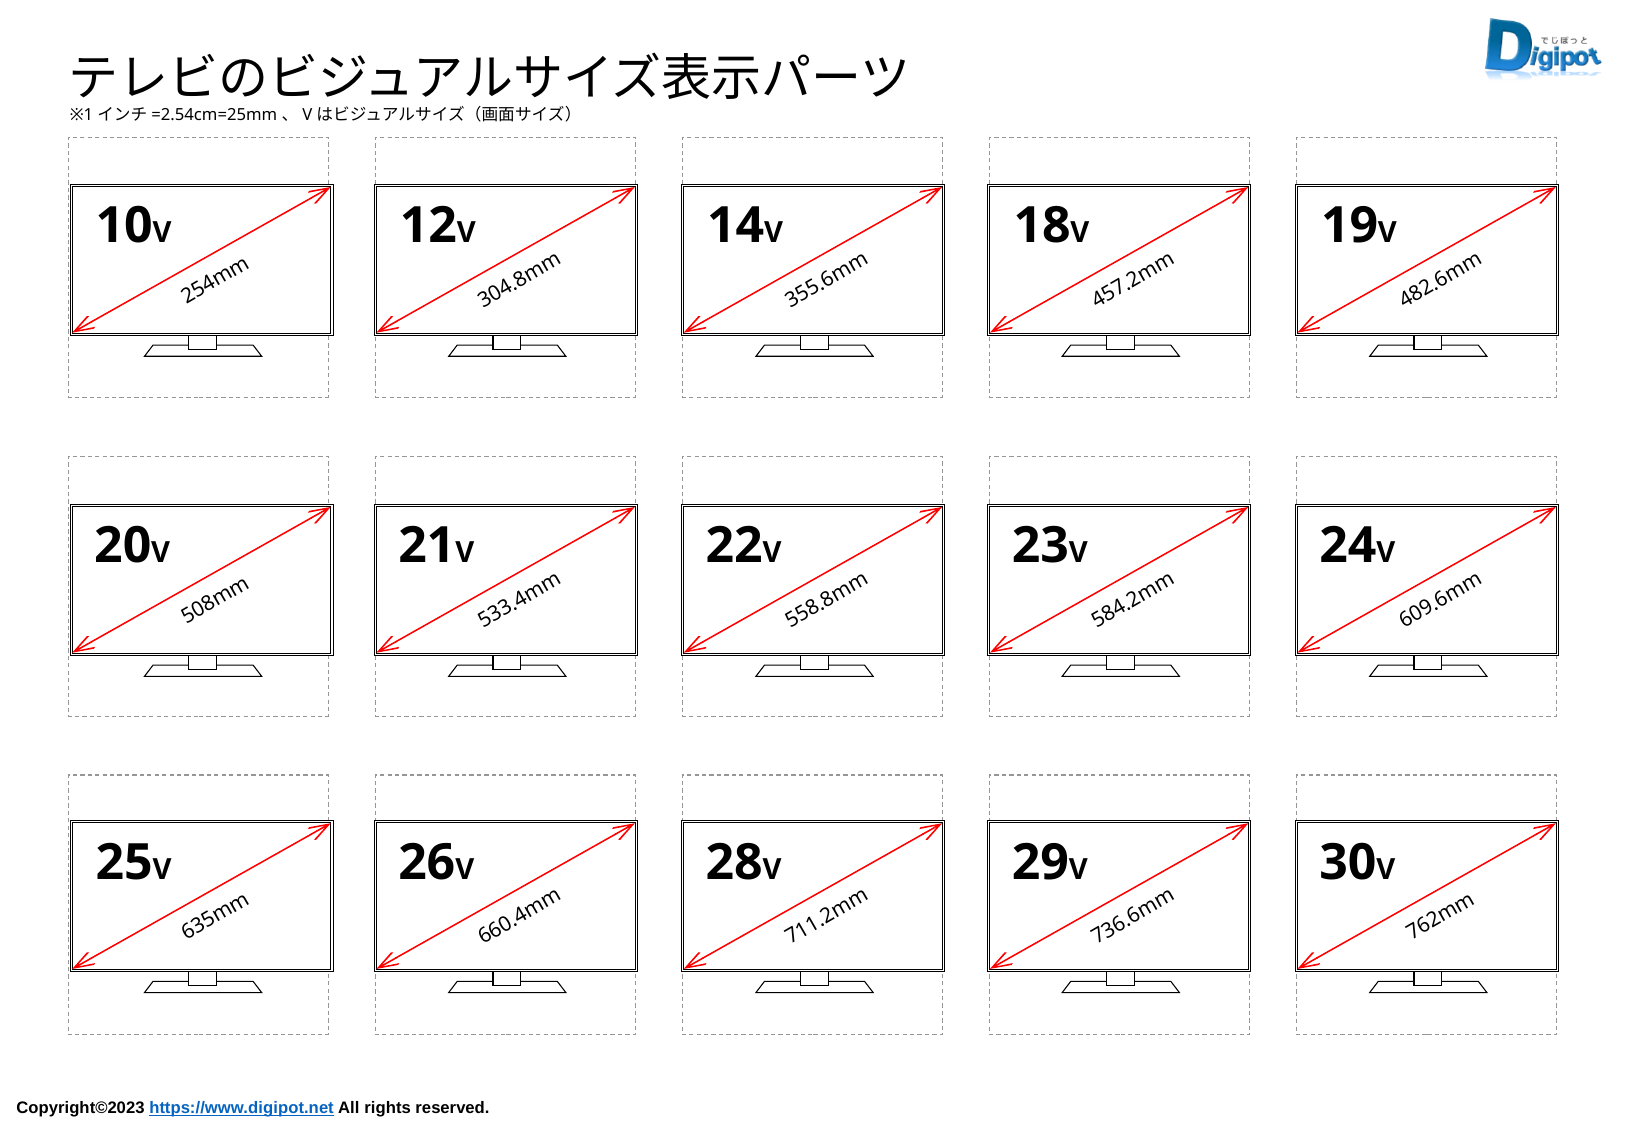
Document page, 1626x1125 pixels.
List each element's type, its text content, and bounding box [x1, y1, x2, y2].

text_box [1295, 184, 1559, 357]
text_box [374, 820, 638, 993]
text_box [987, 504, 1251, 677]
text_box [987, 184, 1251, 357]
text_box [70, 504, 334, 677]
text_box ※1インチ=2.54cm=25mm、Vはビジュアルサイズ（画面サイズ） [55, 96, 597, 132]
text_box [681, 504, 945, 677]
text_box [374, 184, 638, 357]
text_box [1295, 504, 1559, 677]
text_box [987, 820, 1251, 993]
picture [1485, 18, 1602, 82]
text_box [681, 820, 945, 993]
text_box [1295, 820, 1559, 993]
text_box テレビのビジュアルサイズ表示パーツ [53, 38, 926, 113]
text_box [374, 504, 638, 677]
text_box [70, 184, 334, 357]
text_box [70, 820, 334, 993]
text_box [681, 184, 945, 357]
